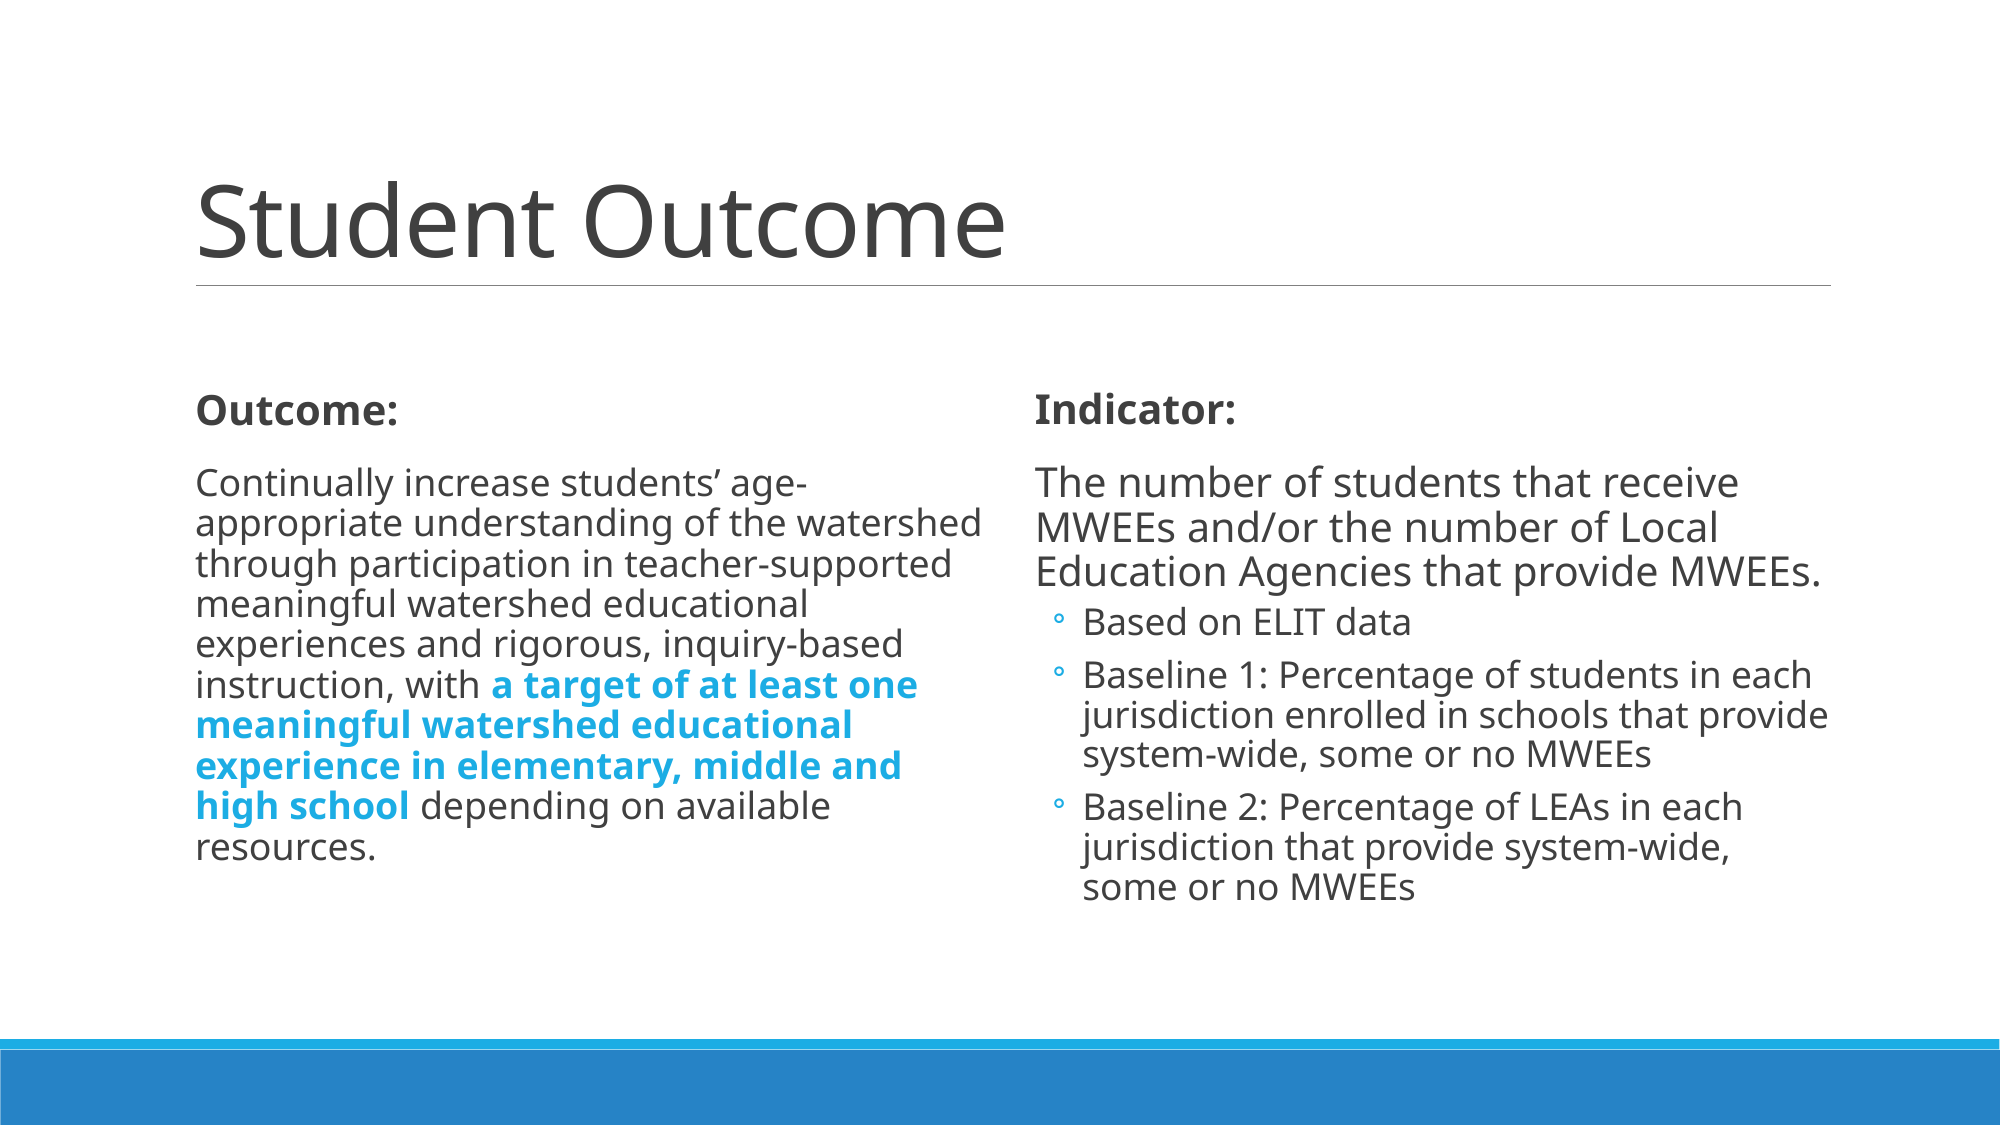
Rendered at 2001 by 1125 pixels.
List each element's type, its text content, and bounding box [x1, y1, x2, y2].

title Student Outcome [180, 47, 1830, 285]
list Outcome: Continually increase students’ age-appropriate understanding of the watershed through participation in teacher-supported meaningful watershed educational experiences and rigorous, inquiry-based instruction, with a target of at least one meaningful watershed educational experience in elementary, middle and high school depending on available resources. [180, 302, 990, 963]
list Indicator: The number of students that receive MWEEs and/or the number of Local Education Agencies that provide MWEEs. Based on ELIT data Baseline 1: Percentage of students in each jurisdiction enrolled in schools that provide system-wide, some or no MWEEs Baseline 2: Percentage of LEAs in each jurisdiction that provide system-wide, some or no MWEEs [1020, 302, 1830, 963]
